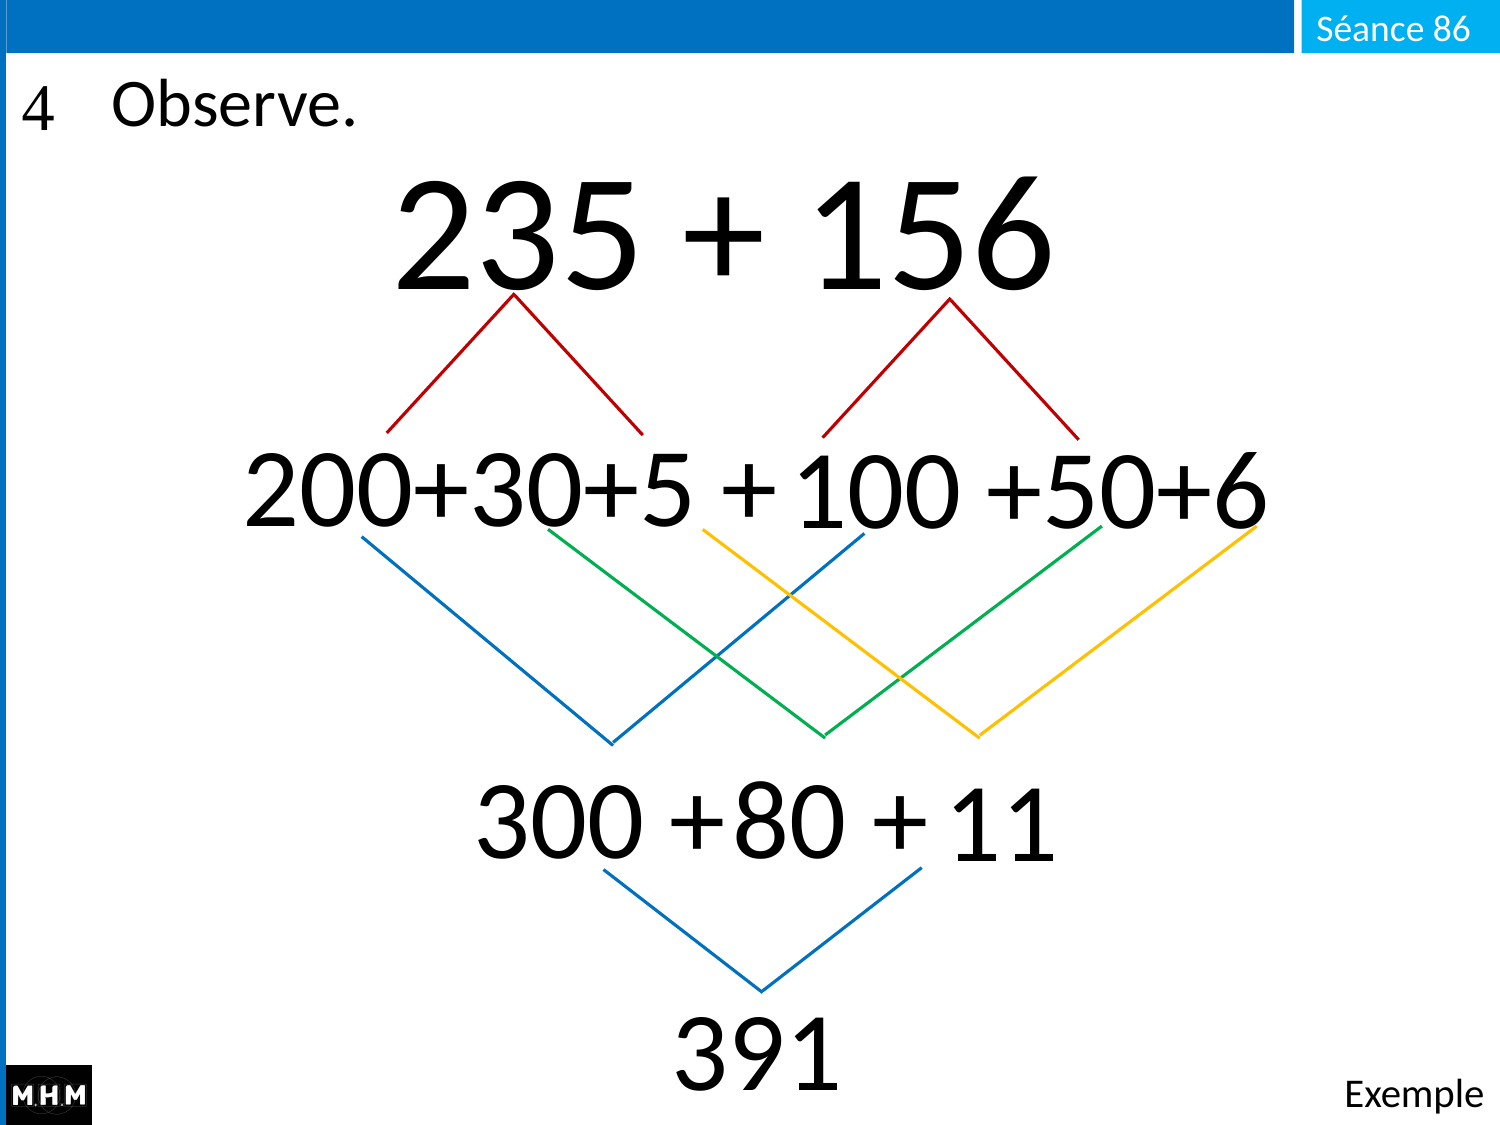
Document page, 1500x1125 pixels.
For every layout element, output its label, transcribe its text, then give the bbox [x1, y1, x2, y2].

text_box 11 [929, 741, 1089, 892]
text_box Exemple [1329, 1064, 1500, 1125]
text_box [386, 293, 643, 436]
text_box 100 +50+6 [775, 408, 1306, 559]
text_box 235 + 156 [376, 115, 1486, 331]
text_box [361, 533, 865, 746]
text_box 300 + [458, 746, 718, 889]
picture [6, 1065, 92, 1125]
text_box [548, 526, 702, 739]
text_box 200+30+5 + [228, 407, 806, 557]
text_box 80 + [718, 738, 1342, 889]
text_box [702, 526, 1257, 739]
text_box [603, 867, 922, 993]
text_box 391 [657, 970, 936, 1121]
title Observe. [96, 60, 1391, 150]
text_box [822, 297, 1079, 440]
